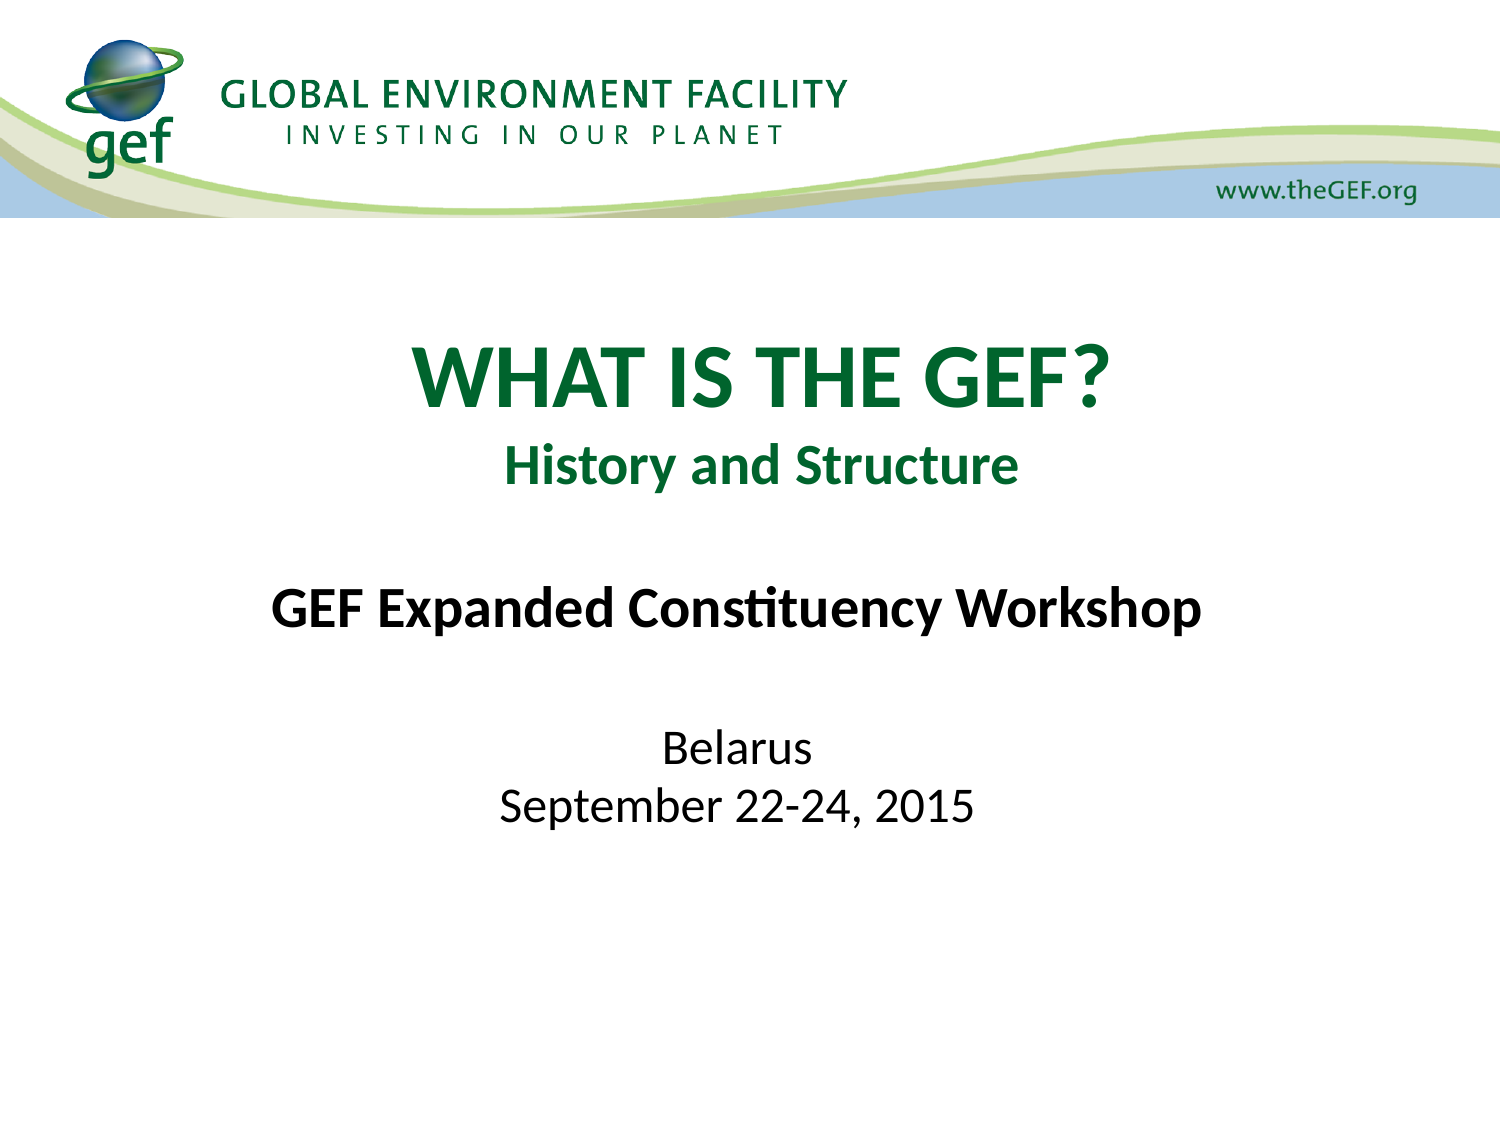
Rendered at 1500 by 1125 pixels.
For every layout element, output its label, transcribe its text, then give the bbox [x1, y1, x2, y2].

subtitle GEF Expanded Constituency Workshop Belarus September 22-24, 2015 [212, 574, 1263, 1038]
picture [0, 12, 1500, 218]
title WHAT IS THE GEF? History and Structure [87, 312, 1438, 501]
